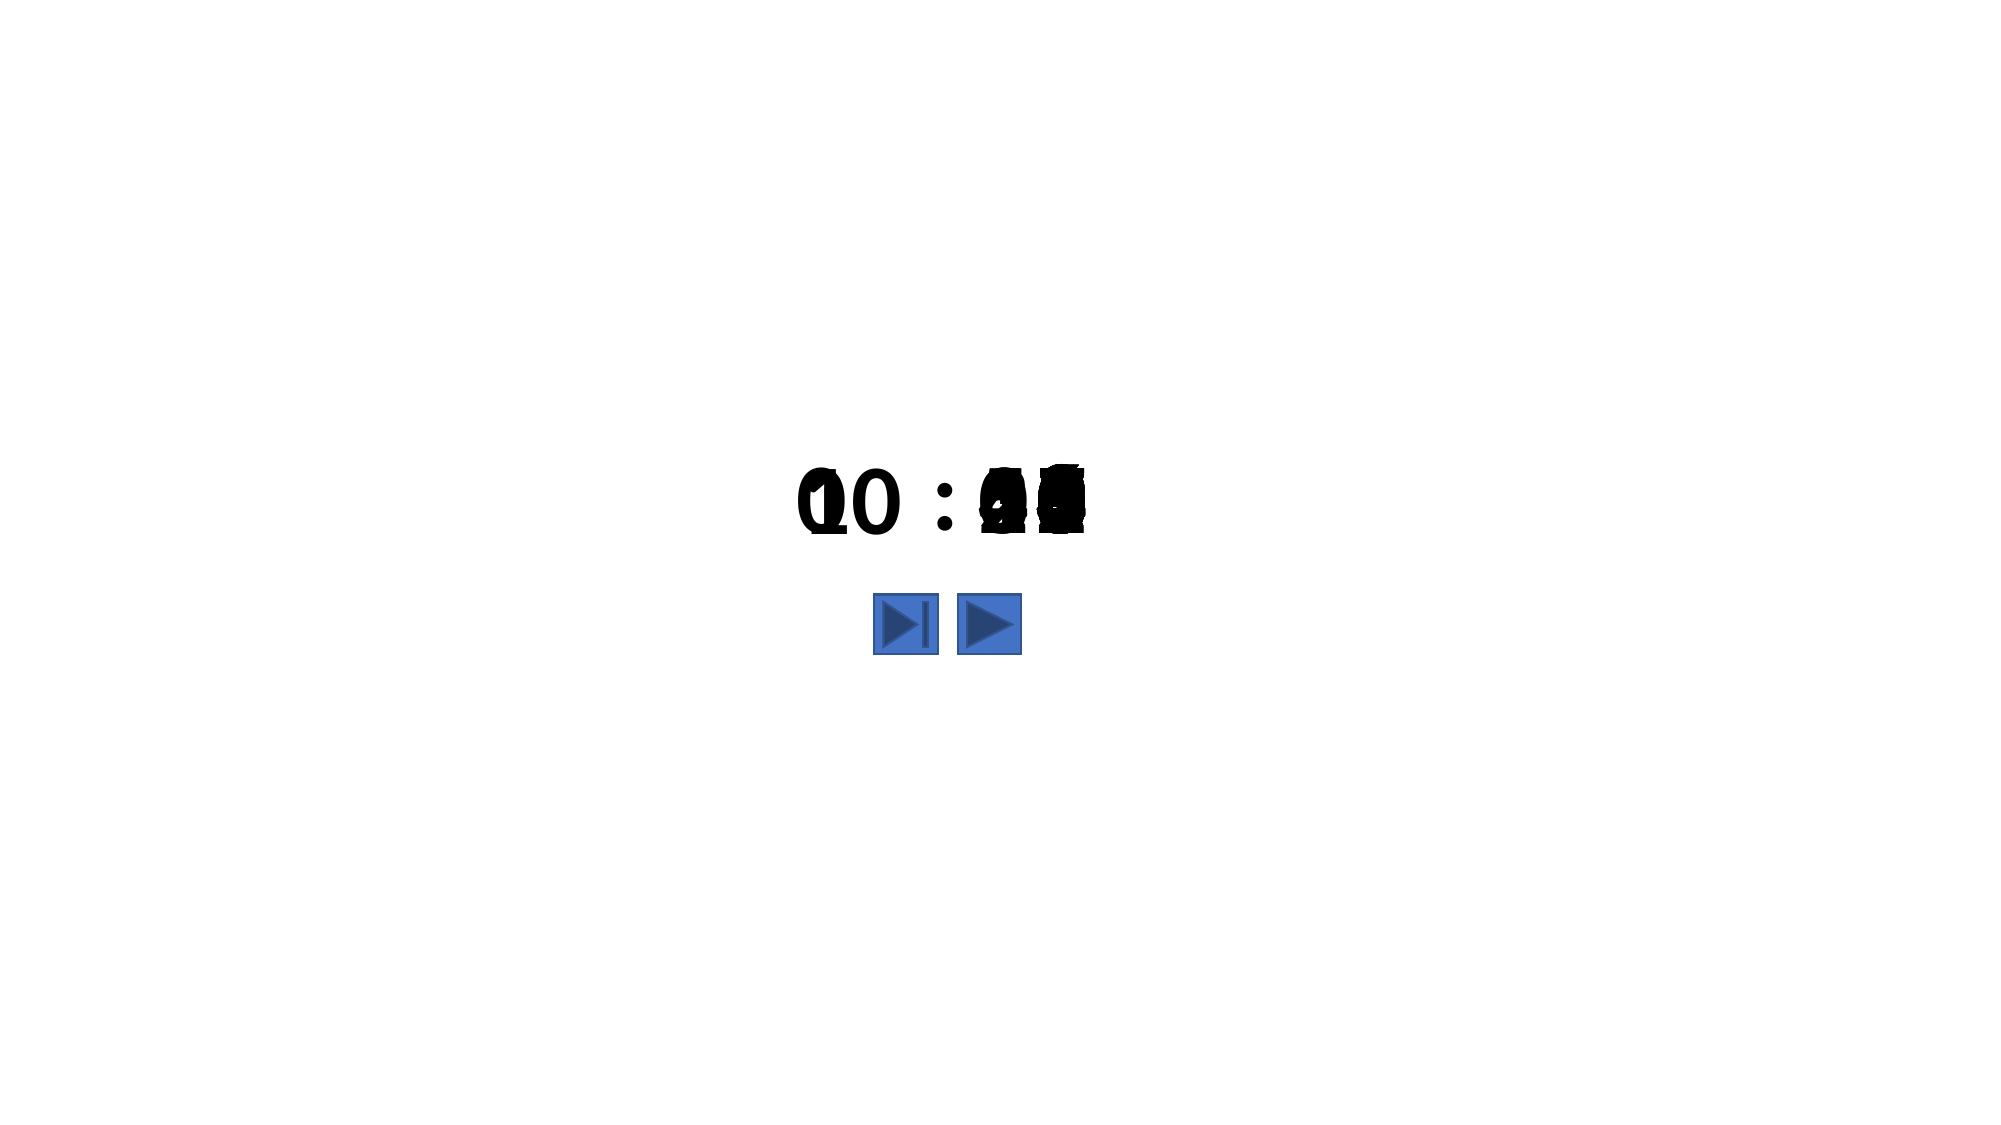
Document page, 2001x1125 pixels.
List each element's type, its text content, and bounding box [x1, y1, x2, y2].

slide_number 9 [466, 464, 917, 525]
